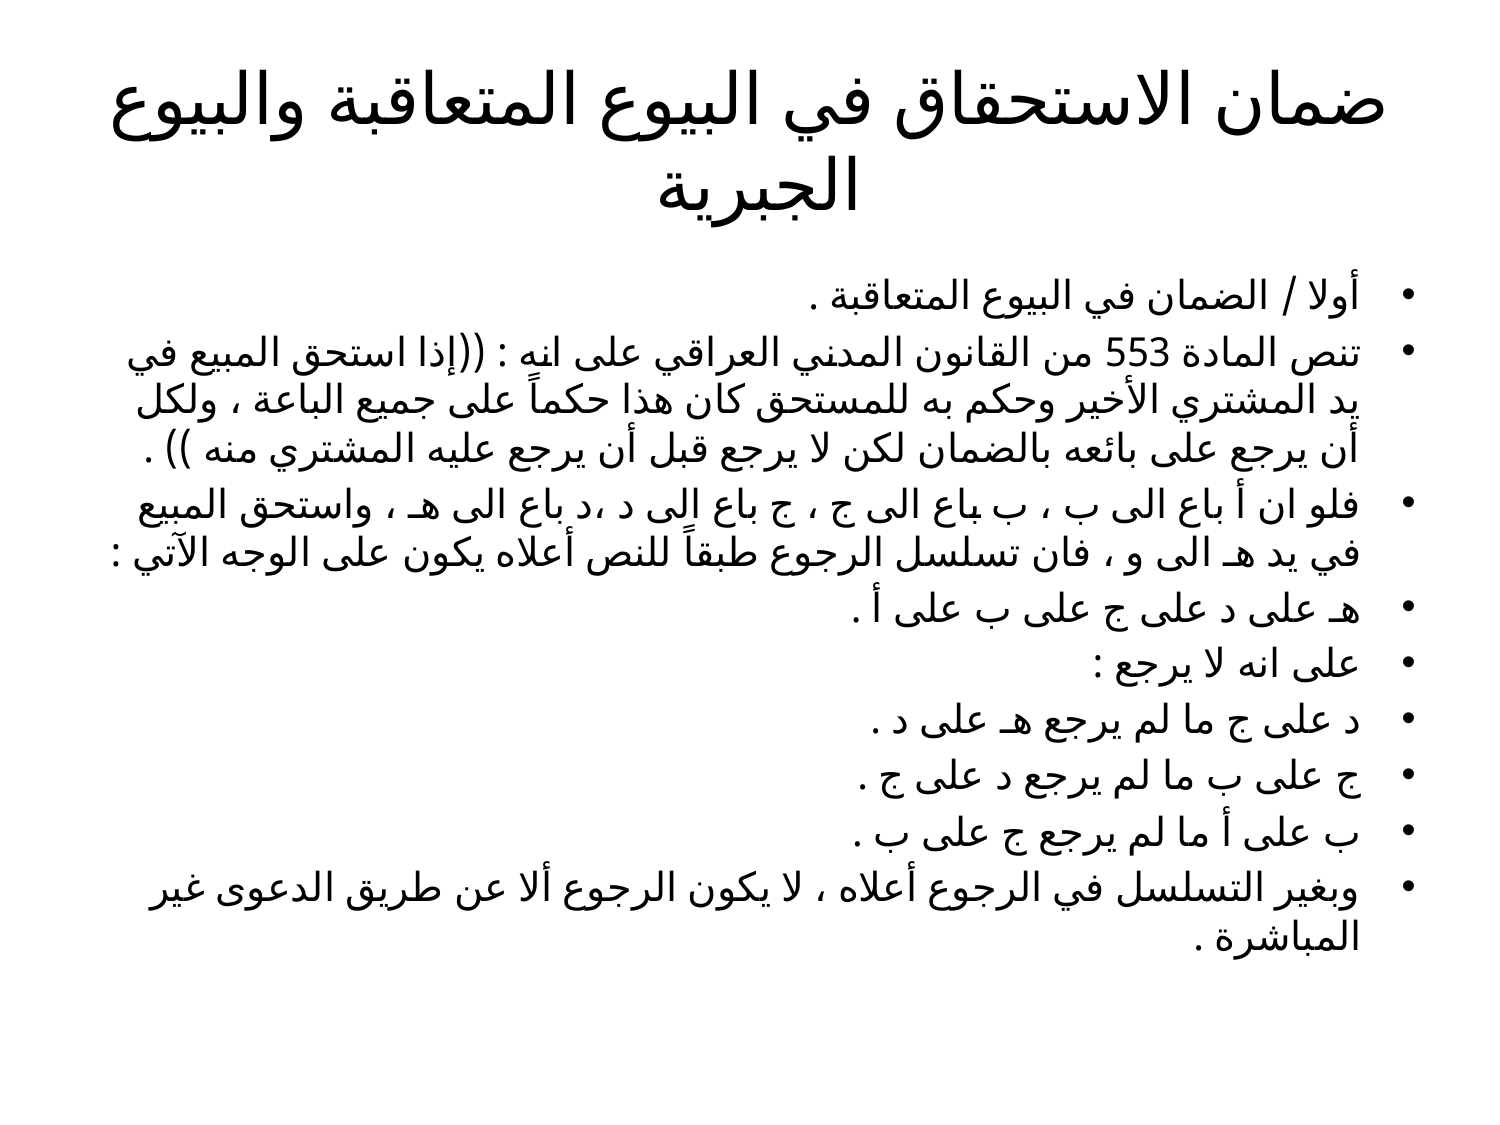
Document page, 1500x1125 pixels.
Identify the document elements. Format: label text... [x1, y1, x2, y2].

list أولا / الضمان في البيوع المتعاقبة . تنص المادة 553 من القانون المدني العراقي على انه : ((إذا استحق المبيع في يد المشتري الأخير وحكم به للمستحق كان هذا حكماً على جميع الباعة ، ولكل أن يرجع على بائعه بالضمان لكن لا يرجع قبل أن يرجع عليه المشتري منه )) . فلو ان أ باع الى ب ، ب باع الى ج ، ج باع الى د ،د باع الى هـ ، واستحق المبيع في يد هـ الى و ، فان تسلسل الرجوع طبقاً للنص أعلاه يكون على الوجه الآتي : هـ على د على ج على ب على أ . على انه لا يرجع : د على ج ما لم يرجع هـ على د . ج على ب ما لم يرجع د على ج . ب على أ ما لم يرجع ج على ب . وبغير التسلسل في الرجوع أعلاه ، لا يكون الرجوع ألا عن طريق الدعوى غير المباشرة . [75, 262, 1425, 1005]
title ضمان الاستحقاق في البيوع المتعاقبة والبيوع الجبرية [75, 45, 1425, 233]
